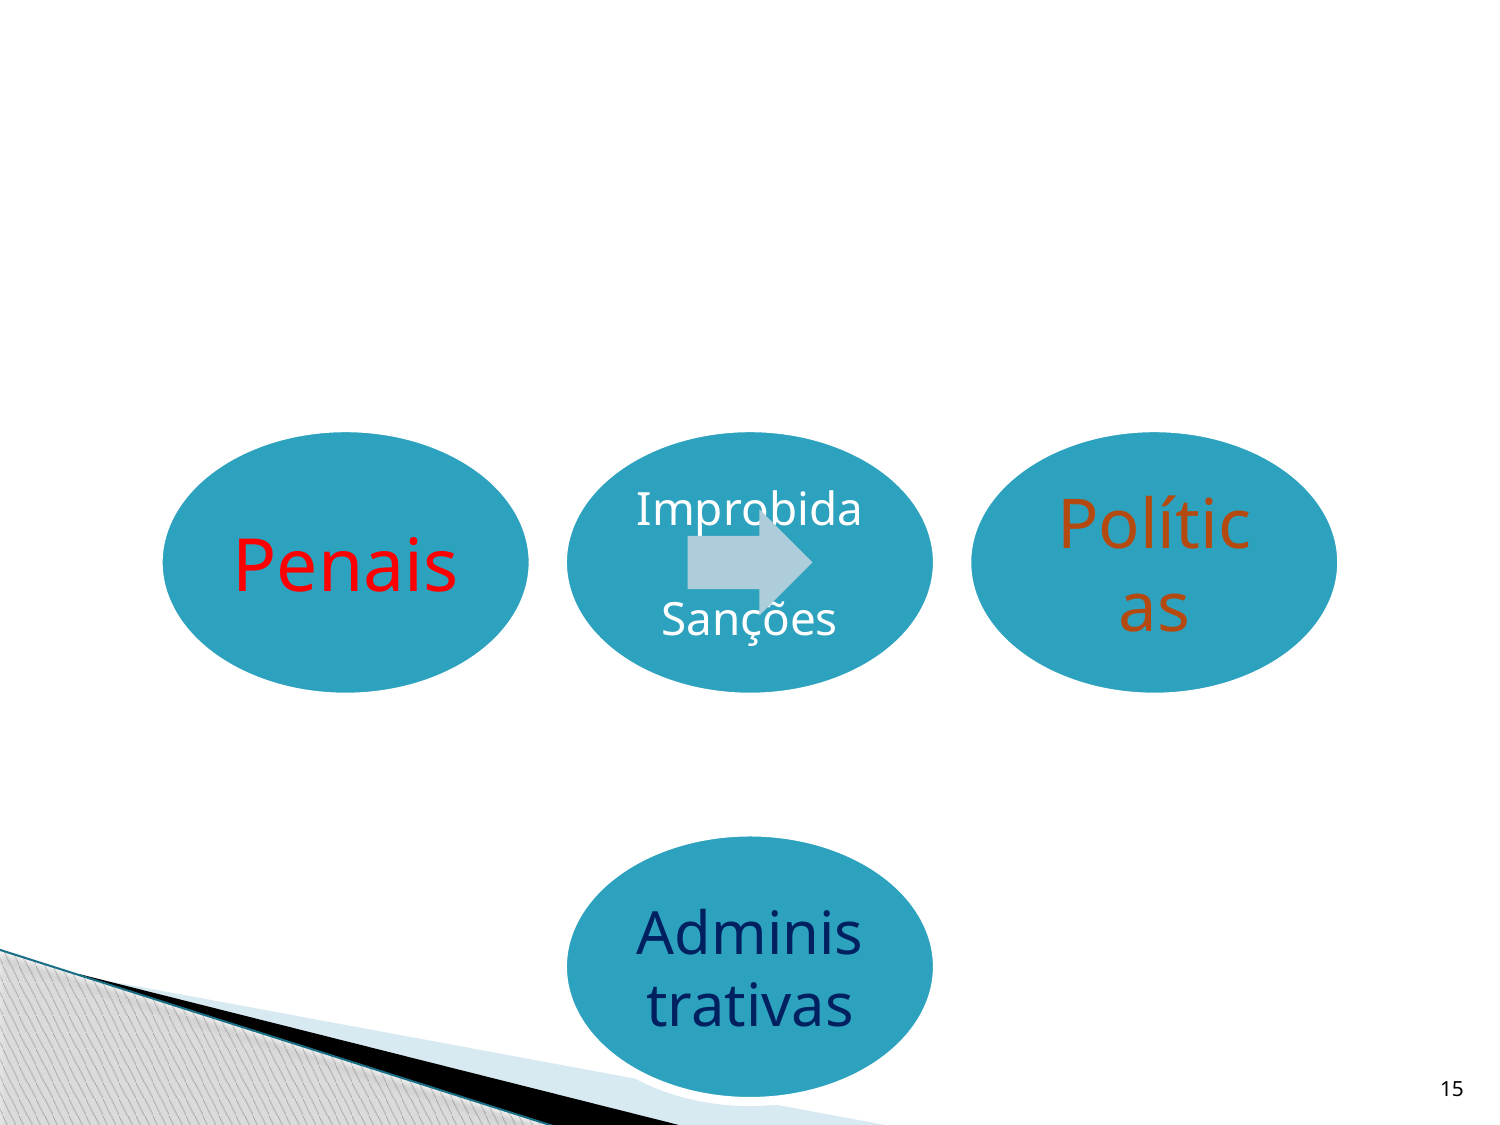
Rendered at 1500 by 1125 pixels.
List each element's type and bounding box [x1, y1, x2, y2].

list [0, 23, 1500, 1102]
